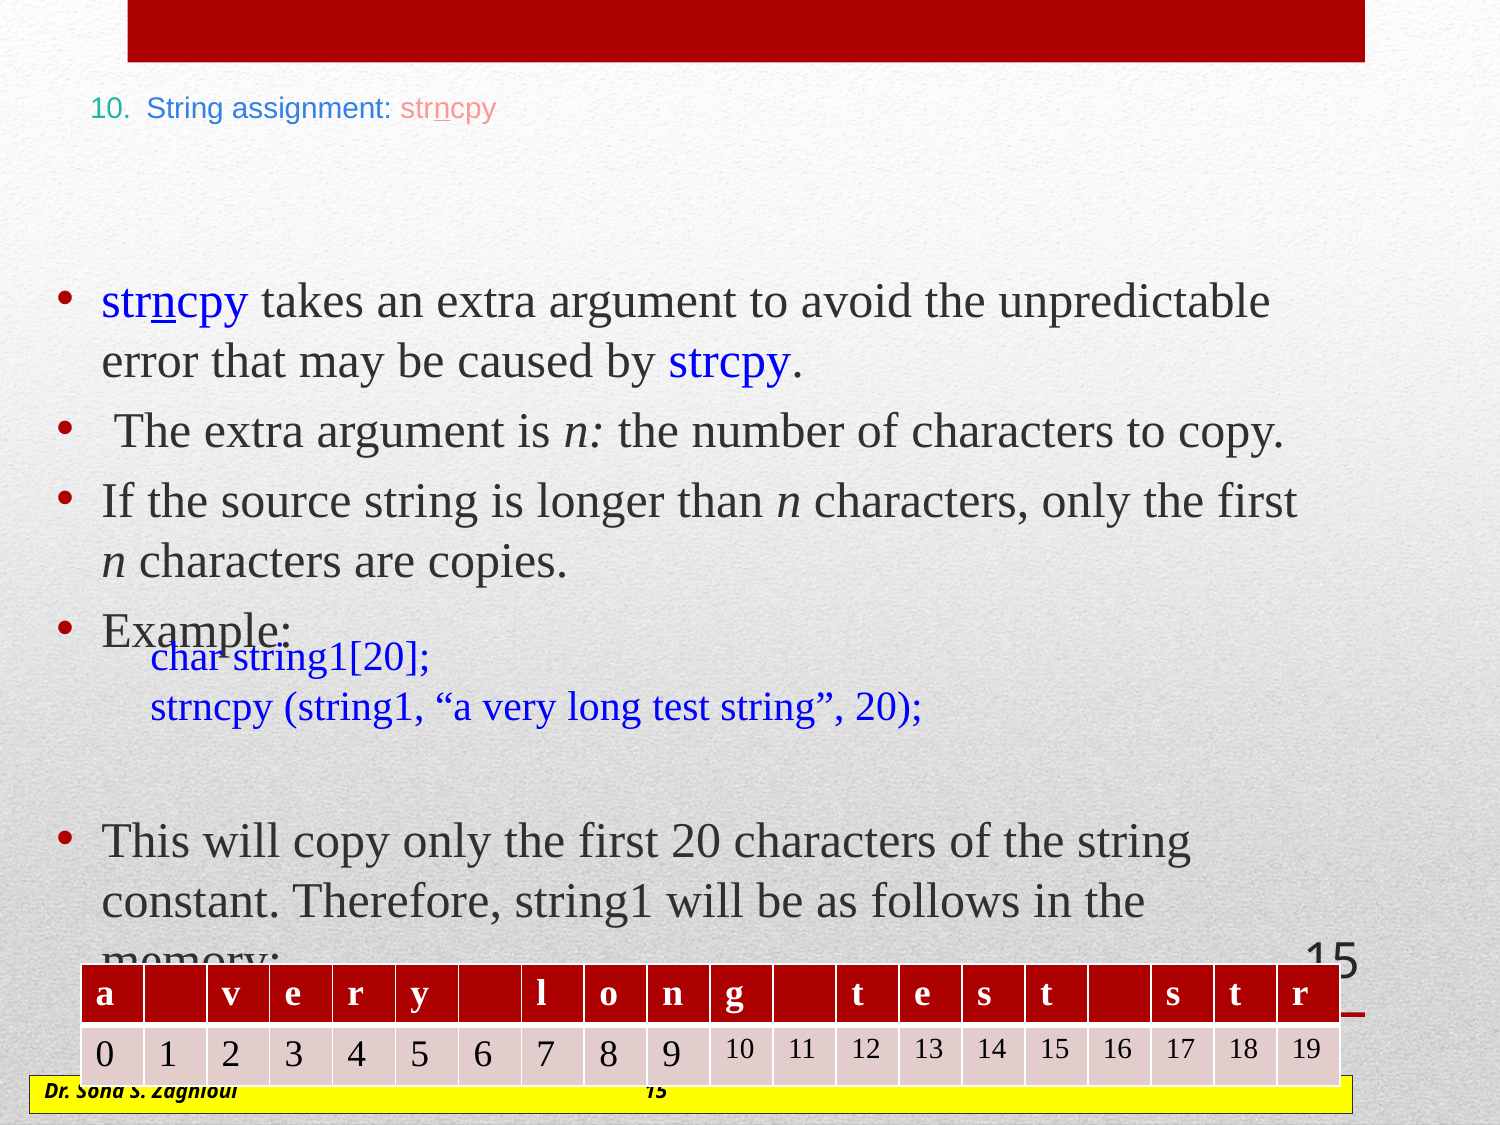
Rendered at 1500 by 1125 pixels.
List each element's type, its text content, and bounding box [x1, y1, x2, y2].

table_header [774, 965, 835, 1022]
table_cell 2 [208, 1028, 269, 1085]
table_header n [648, 965, 709, 1022]
text_box Dr. Soha S. Zaghloul 15 [29, 1075, 1353, 1114]
table_header t [1215, 965, 1276, 1022]
table_header o [585, 965, 646, 1022]
table_header g [711, 965, 772, 1022]
table_header t [1026, 965, 1087, 1022]
table_header [145, 965, 206, 1022]
slide_number 15 [1250, 933, 1375, 993]
title 10. String assignment: strncpy [75, 52, 1263, 138]
table_header s [1152, 965, 1213, 1022]
table_cell 9 [648, 1028, 709, 1085]
table_header r [1278, 965, 1339, 1022]
list strncpy takes an extra argument to avoid the unpredictable error that may be caused by strcpy. The extra argument is n: the number of characters to copy. If the source string is longer than n characters, only the first n characters are copies. Example: This will copy only the first 20 characters of the string constant. Therefore, string1 will be as follows in the memory: [41, 149, 1341, 1106]
table_cell 11 [774, 1028, 835, 1085]
table_header t [837, 965, 898, 1022]
table_cell 16 [1089, 1028, 1150, 1085]
table_cell 19 [1278, 1028, 1339, 1085]
table_cell 17 [1152, 1028, 1213, 1085]
table_header e [270, 965, 332, 1022]
table_cell 7 [522, 1028, 583, 1085]
table_cell 1 [145, 1028, 206, 1085]
table_header [1089, 965, 1150, 1022]
table_cell 6 [459, 1028, 521, 1085]
table_cell 8 [585, 1028, 646, 1085]
table_header s [963, 965, 1024, 1022]
table_cell 5 [396, 1028, 458, 1085]
table_cell 10 [711, 1028, 772, 1085]
text_box char string1[20]; strncpy (string1, “a very long test string”, 20); [135, 621, 1081, 737]
table_header e [900, 965, 961, 1022]
table_cell 15 [1026, 1028, 1087, 1085]
table_header a [82, 965, 143, 1022]
table_cell 12 [837, 1028, 898, 1085]
table_header l [522, 965, 583, 1022]
table_cell 3 [270, 1028, 332, 1085]
table_header [459, 965, 521, 1022]
table_header v [208, 965, 269, 1022]
table_cell 13 [900, 1028, 961, 1085]
table_header r [333, 965, 395, 1022]
table_cell 4 [333, 1028, 395, 1085]
table_cell 0 [82, 1028, 143, 1085]
table_cell 14 [963, 1028, 1024, 1085]
table_cell 18 [1215, 1028, 1276, 1085]
table_header y [396, 965, 458, 1022]
